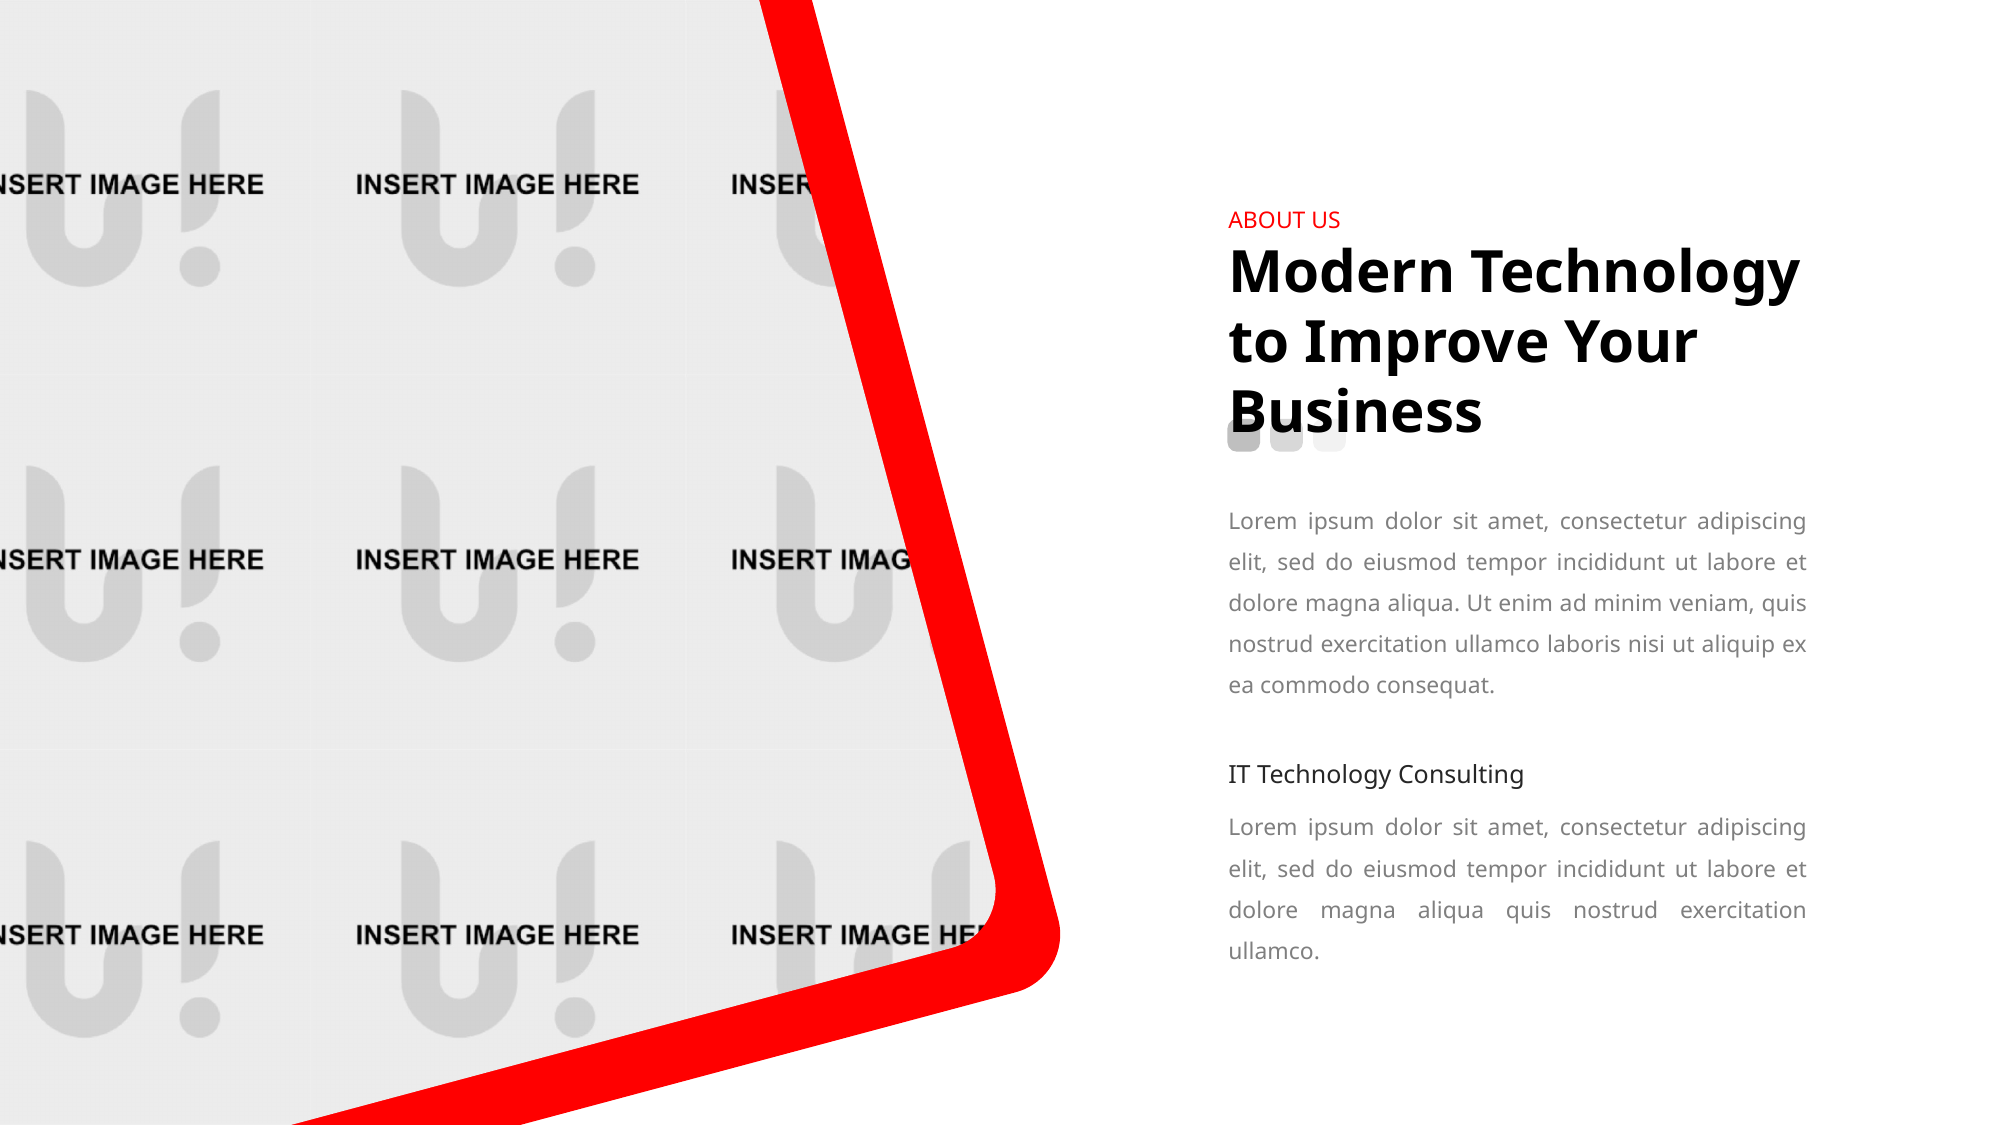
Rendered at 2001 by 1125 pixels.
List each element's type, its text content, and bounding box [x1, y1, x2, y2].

text_box IT Technology Consulting [1213, 735, 1823, 796]
text_box Lorem ipsum dolor sit amet, consectetur adipiscing elit, sed do eiusmod tempor incididunt ut labore et dolore magna aliqua quis nostrud exercitation ullamco. [1213, 796, 1823, 972]
picture [0, 0, 996, 1125]
text_box Lorem ipsum dolor sit amet, consectetur adipiscing elit, sed do eiusmod tempor incididunt ut labore et dolore magna aliqua. Ut enim ad minim veniam, quis nostrud exercitation ullamco laboris nisi ut aliquip ex ea commodo consequat. [1213, 485, 1823, 706]
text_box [1213, 197, 1824, 383]
text_box [999, 698, 1061, 997]
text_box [1227, 418, 1347, 452]
